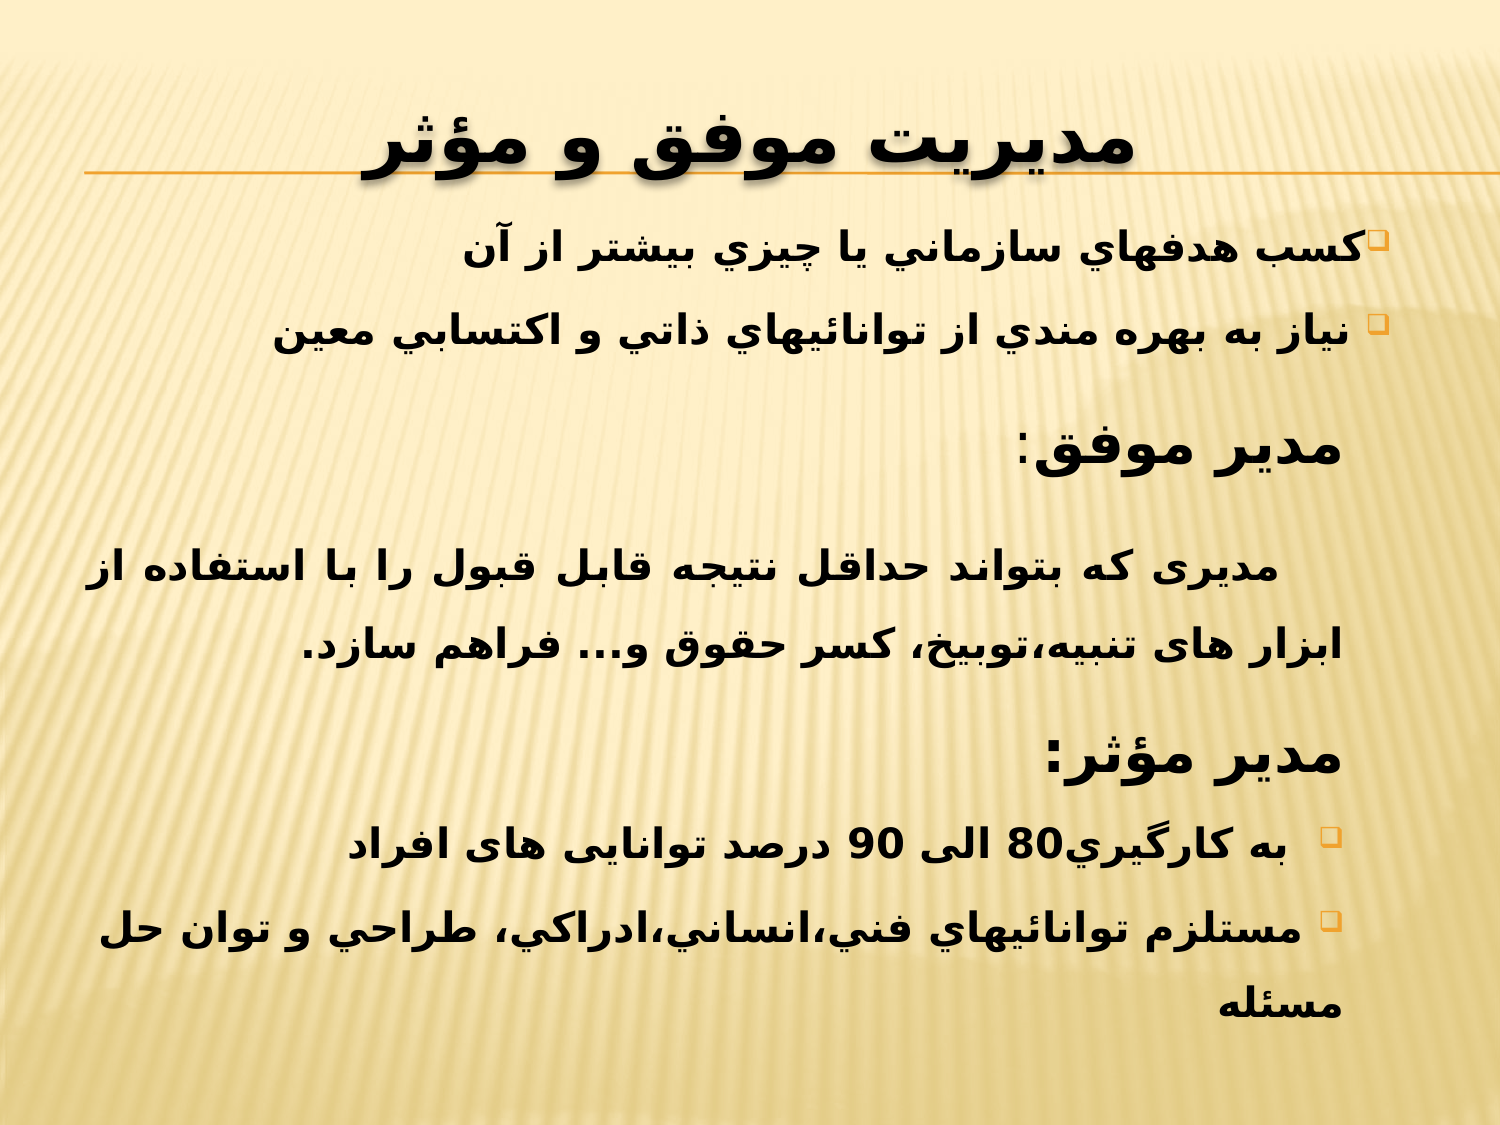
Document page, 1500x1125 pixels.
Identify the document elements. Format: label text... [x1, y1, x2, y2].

list كسب هدفهاي سازماني يا چيزي بيشتر از آن نياز به بهره مندي از توانائيهاي ذاتي و اكتسابي معين [58, 187, 1418, 340]
text_box مدیر موفق: مدیری که بتواند حداقل نتیجه قابل قبول را با استفاده از ابزار های تنبیه،توبیخ، كسر حقوق و... فراهم سازد. مدیر مؤثر: به كارگيري80 الی 90 درصد توانایی های افراد مستلزم توانائيهاي فني،انساني،ادراكي، طراحي و توان حل مسئله [70, 363, 1371, 1055]
title مدیریت موفق و مؤثر [175, 66, 1329, 187]
